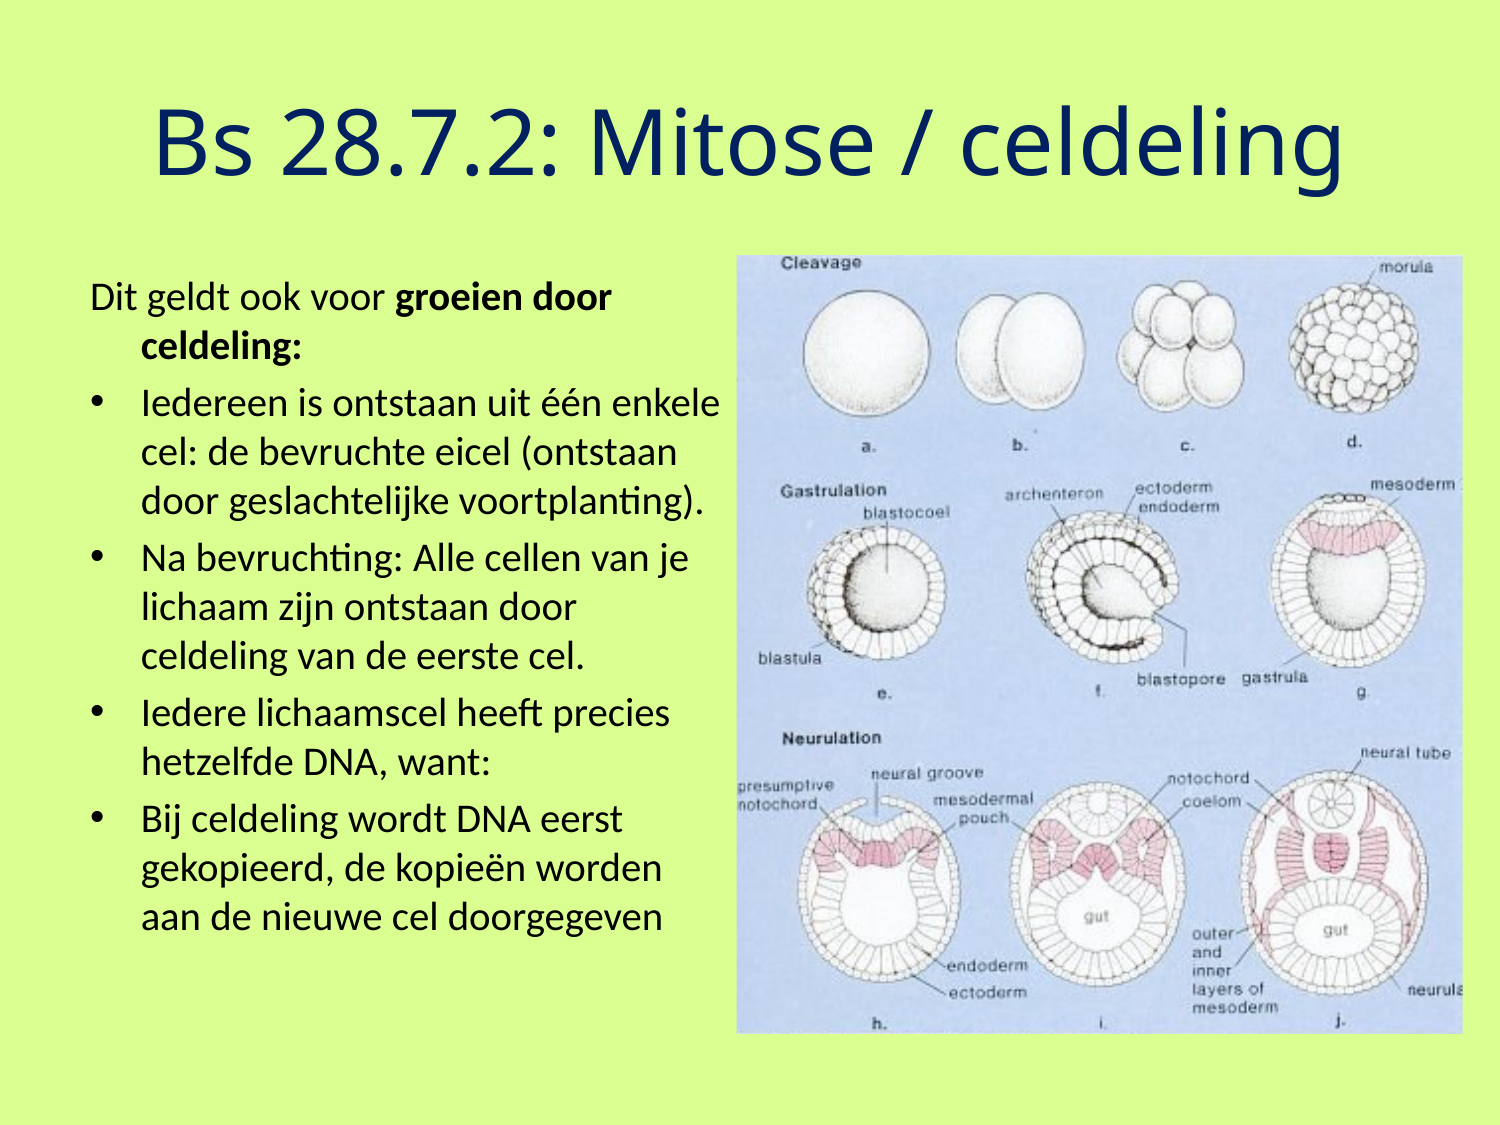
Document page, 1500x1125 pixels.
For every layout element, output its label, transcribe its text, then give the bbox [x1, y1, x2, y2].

list Dit geldt ook voor groeien door celdeling: Iedereen is ontstaan uit één enkele cel: de bevruchte eicel (ontstaan door geslachtelijke voortplanting). Na bevruchting: Alle cellen van je lichaam zijn ontstaan door celdeling van de eerste cel. Iedere lichaamscel heeft precies hetzelfde DNA, want: Bij celdeling wordt DNA eerst gekopieerd, de kopieën worden aan de nieuwe cel doorgegeven [75, 262, 731, 1005]
title Bs 28.7.2: Mitose / celdeling [75, 45, 1425, 233]
picture [736, 255, 1463, 1034]
